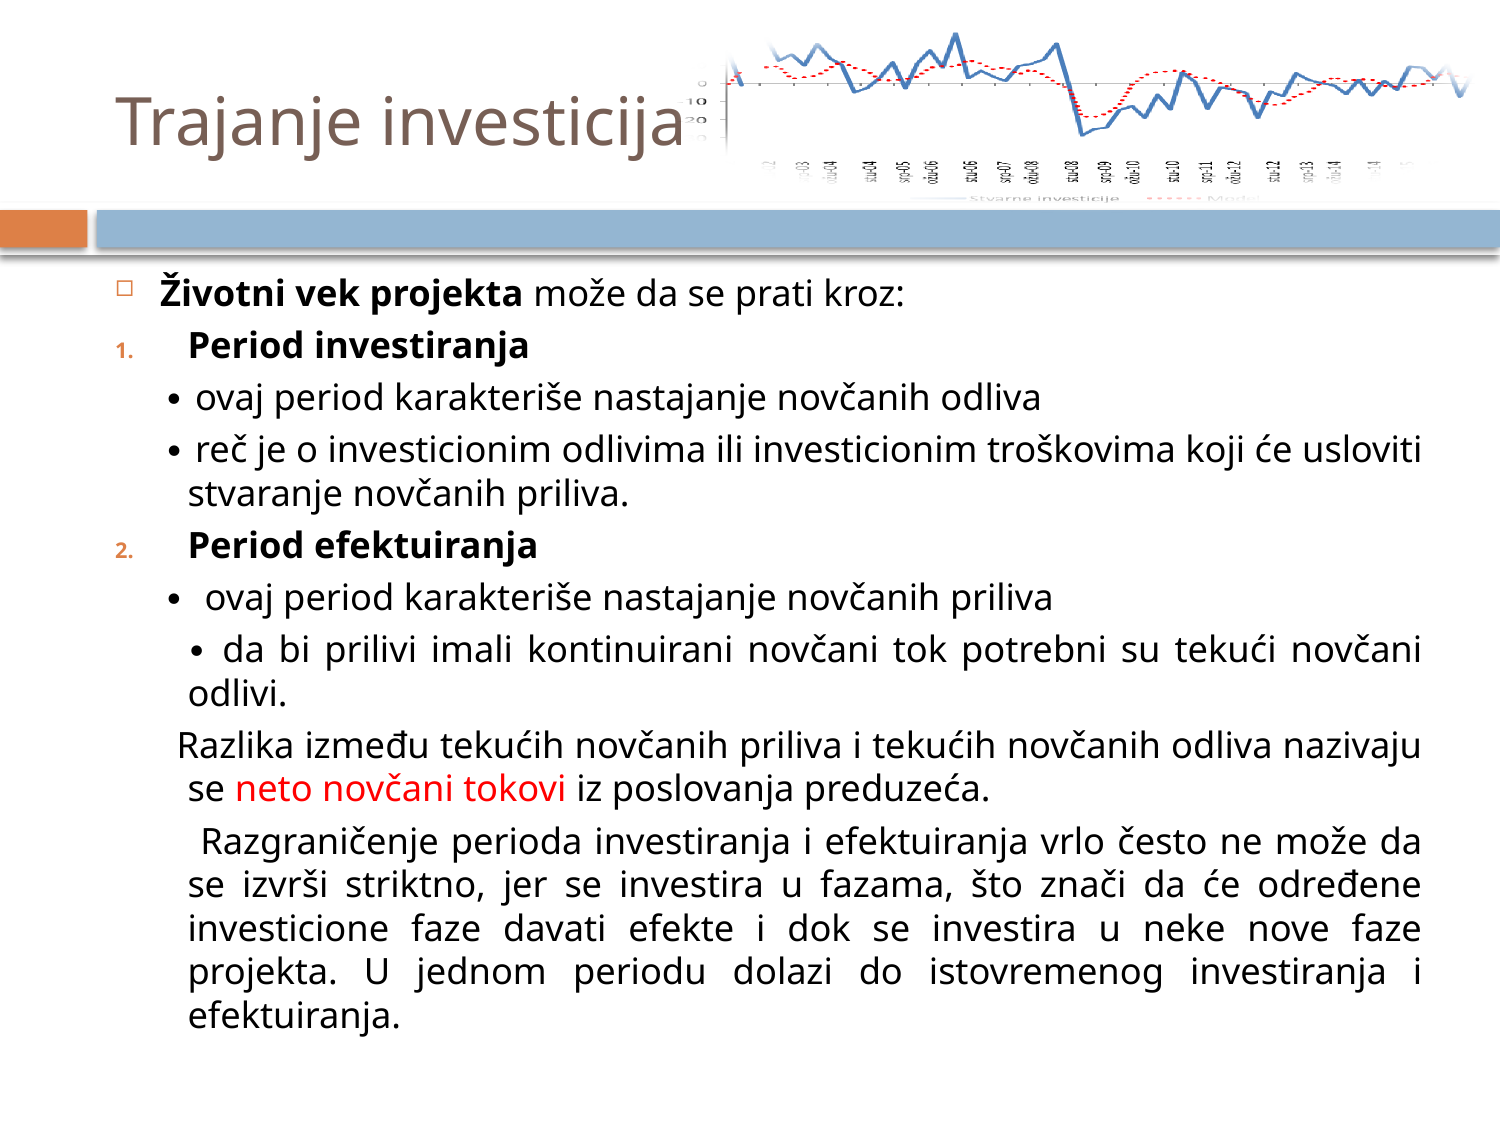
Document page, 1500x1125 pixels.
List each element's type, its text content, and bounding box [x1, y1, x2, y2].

picture [662, 0, 1500, 213]
list Životni vek projekta može da se prati kroz: Period investiranja ∙ ovaj period karakteriše nastajanje novčanih odliva ∙ reč je o investicionim odlivima ili investicionim troškovima koji će usloviti stvaranje novčanih priliva. Period efektuiranja ∙ ovaj period karakteriše nastajanje novčanih priliva ∙ da bi prilivi imali kontinuirani novčani tok potrebni su tekući novčani odlivi. Razlika između tekućih novčanih priliva i tekućih novčanih odliva nazivaju se neto novčani tokovi iz poslovanja preduzeća. Razgraničenje perioda investiranja i efektuiranja vrlo često ne može da se izvrši striktno, jer se investira u fazama, što znači da će određene investicione faze davati efekte i dok se investira u neke nove faze projekta. U jednom periodu dolazi do istovremenog investiranja i efektuiranja. [100, 262, 1438, 1050]
title Trajanje investicija [100, 37, 656, 200]
